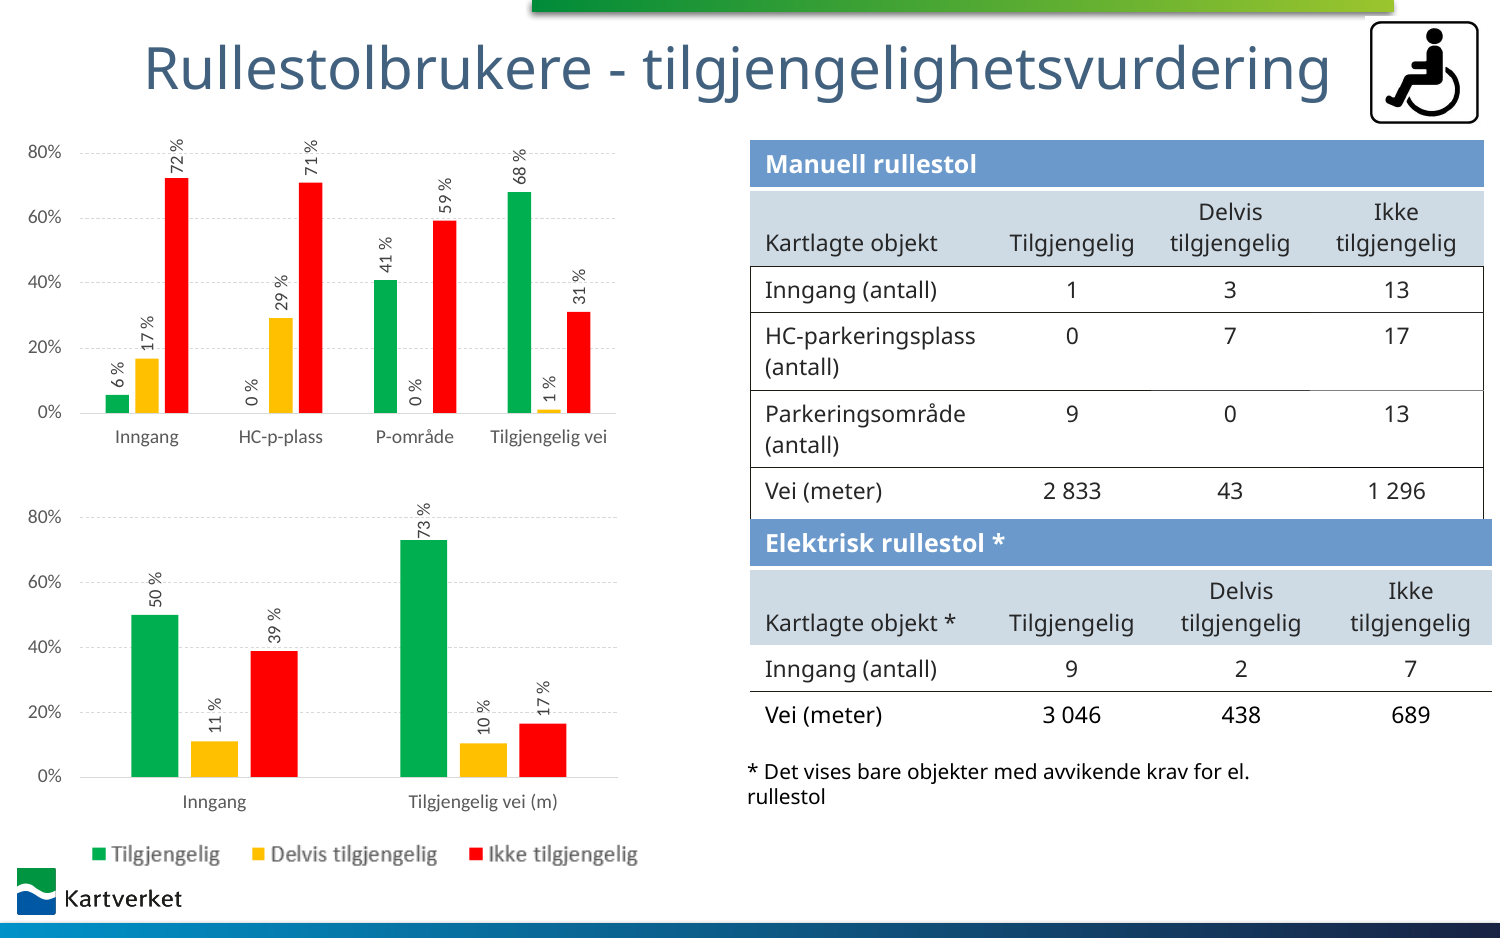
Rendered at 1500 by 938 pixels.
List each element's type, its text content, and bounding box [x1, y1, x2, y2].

table_cell 0 [994, 313, 1151, 390]
table_cell Kartlagte objekt * [750, 570, 991, 645]
table_cell Ikke tilgjengelig [1310, 191, 1484, 266]
table_cell 1 296 [1310, 468, 1483, 519]
picture [20, 499, 630, 822]
text_box Rullestolbrukere - tilgjengelighetsvurdering [39, 12, 1348, 109]
table_cell 7 [1330, 645, 1492, 691]
table_cell 13 [1310, 391, 1483, 467]
table_cell Ikke tilgjengelig [1330, 570, 1492, 645]
table_cell 17 [1310, 313, 1483, 390]
table_cell 9 [994, 391, 1151, 467]
table_cell Tilgjengelig [991, 570, 1153, 645]
table_cell 43 [1151, 468, 1310, 519]
table_cell 438 [1153, 692, 1330, 738]
picture [1365, 16, 1484, 129]
table_cell Tilgjengelig [994, 191, 1151, 266]
picture [86, 838, 643, 870]
table_cell 3 [1151, 267, 1310, 312]
table_header Elektrisk rullestol * [750, 519, 1492, 566]
table_cell Vei (meter) [750, 692, 991, 738]
table_header Manuell rullestol [750, 140, 1484, 187]
picture [20, 135, 629, 457]
table_cell Inngang (antall) [750, 645, 991, 691]
table_cell Kartlagte objekt [750, 191, 994, 266]
table_cell Inngang (antall) [751, 267, 994, 312]
table_cell 0 [1151, 391, 1310, 467]
table_cell 1 [994, 267, 1151, 312]
table_cell 2 833 [994, 468, 1151, 519]
table_cell 7 [1151, 313, 1310, 390]
text_box * Det vises bare objekter med avvikende krav for el. rullestol [732, 751, 1317, 816]
table_cell 9 [991, 645, 1153, 691]
table_cell HC-parkeringsplass (antall) [751, 313, 994, 390]
table_cell Delvis tilgjengelig [1153, 570, 1330, 645]
table_cell Parkeringsområde (antall) [751, 391, 994, 467]
table_cell Delvis tilgjengelig [1151, 191, 1310, 266]
table_cell 689 [1330, 692, 1492, 738]
table_cell 13 [1310, 267, 1483, 312]
table_cell Vei (meter) [751, 468, 994, 519]
table_cell 3 046 [991, 692, 1153, 738]
table_cell 2 [1153, 645, 1330, 691]
